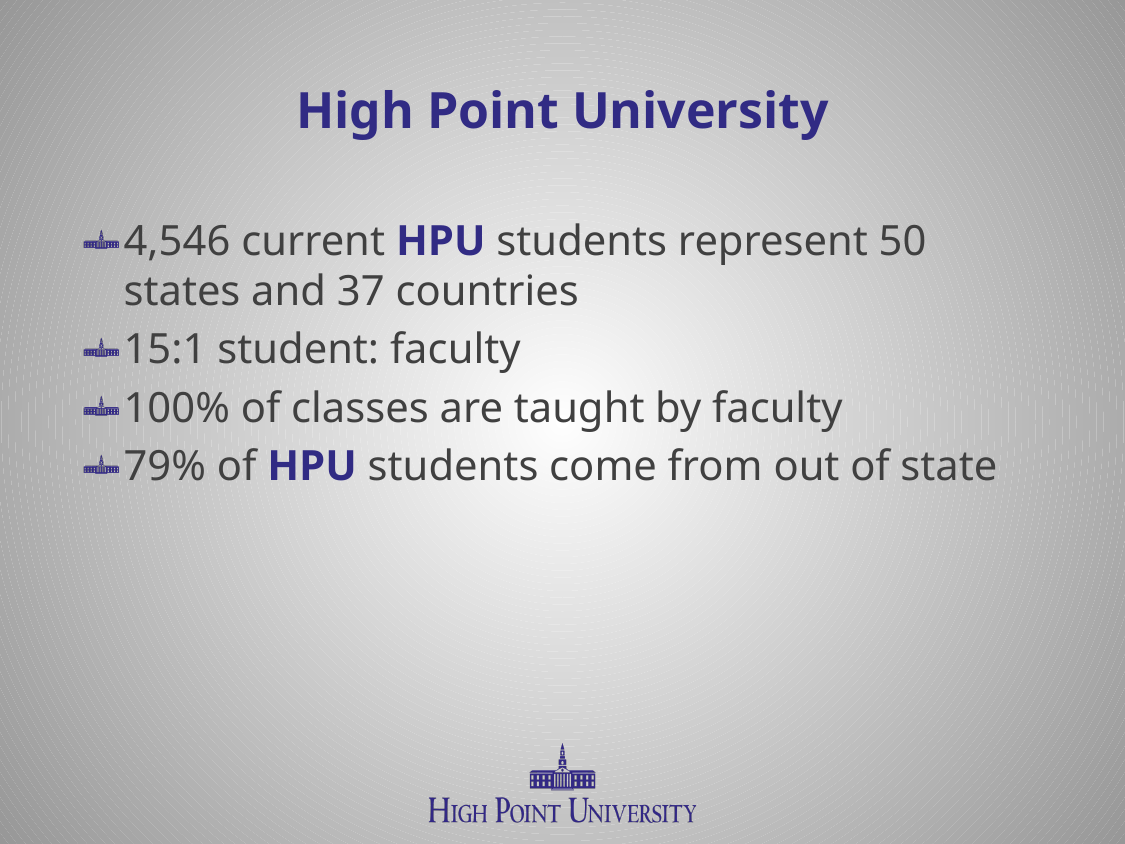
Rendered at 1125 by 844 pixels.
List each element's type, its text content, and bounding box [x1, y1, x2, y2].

picture [81, 390, 122, 421]
list 4,546 current HPU students represent 50 states and 37 countries 15:1 student: faculty 100% of classes are taught by faculty 79% of HPU students come from out of state [66, 206, 1059, 722]
text_box High Point University [71, 71, 1054, 146]
picture [81, 224, 122, 254]
picture [81, 449, 122, 479]
picture [81, 332, 122, 362]
